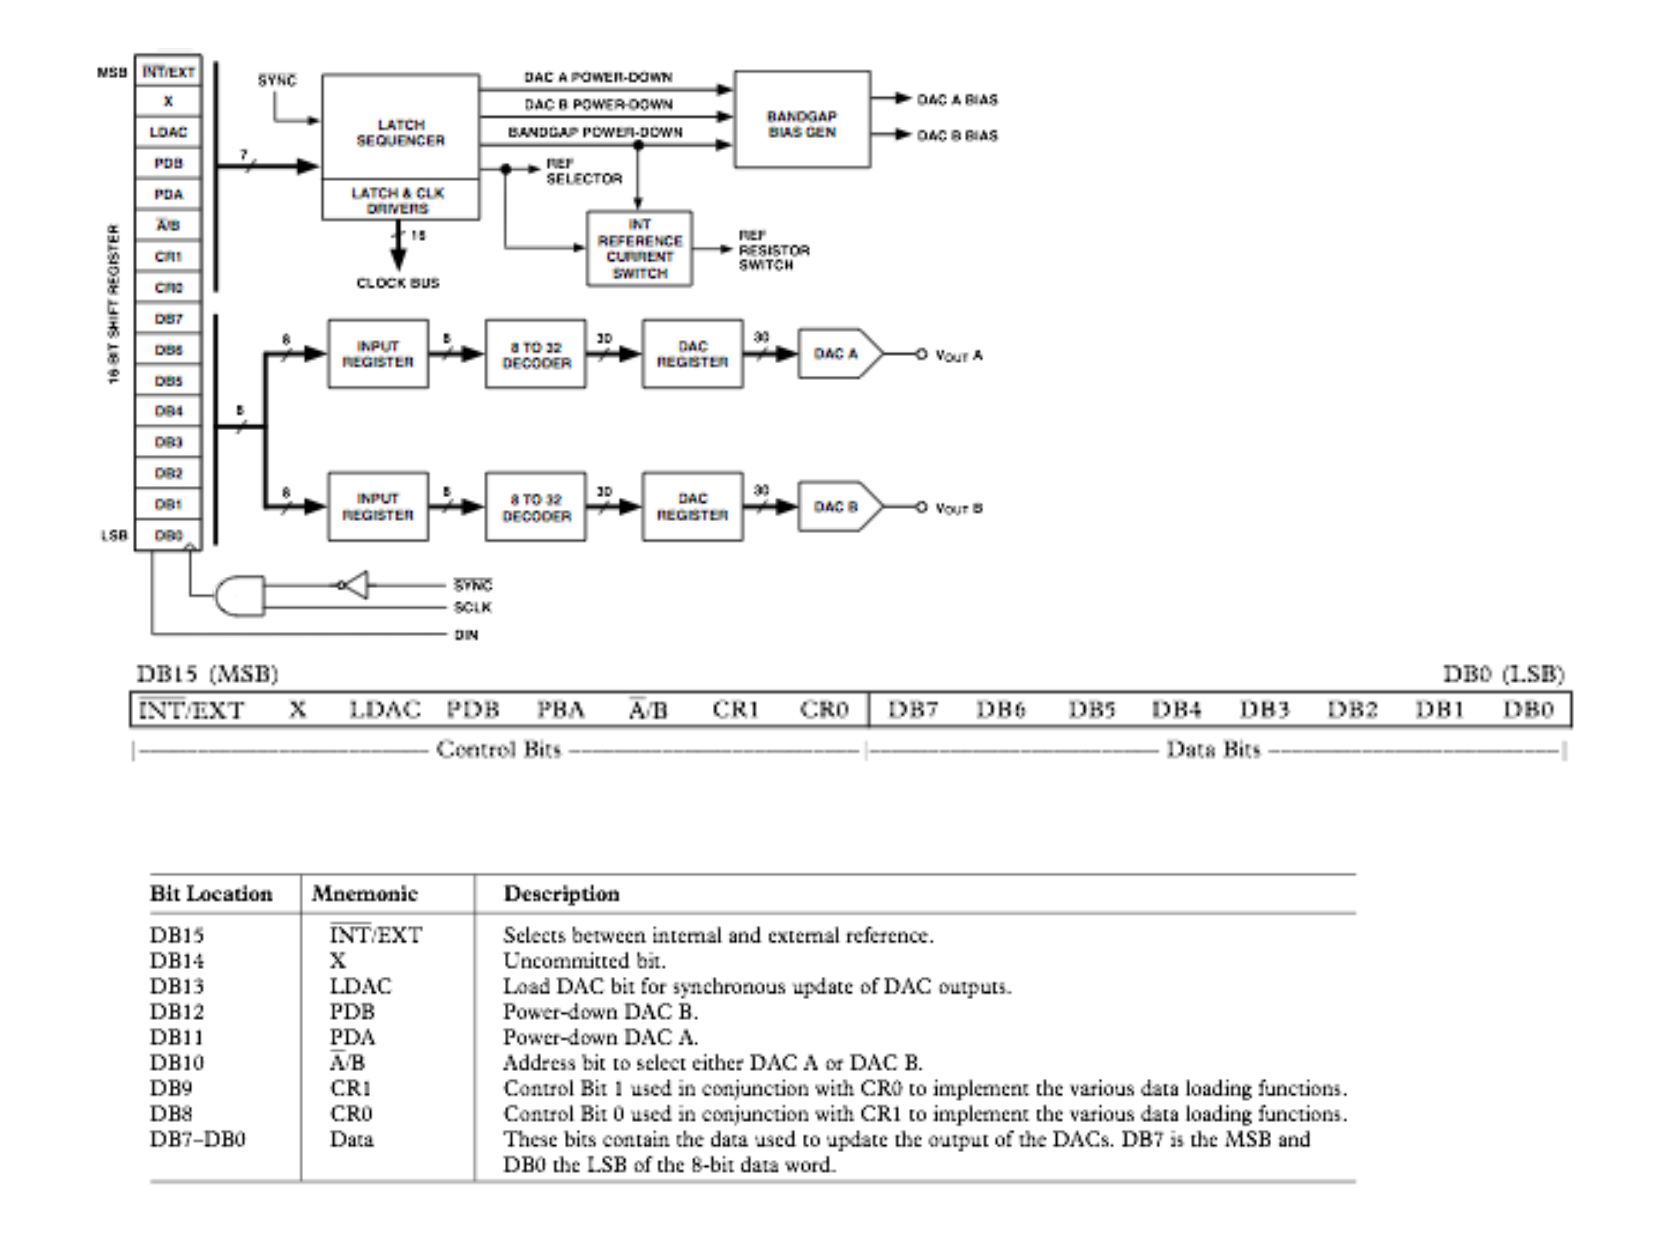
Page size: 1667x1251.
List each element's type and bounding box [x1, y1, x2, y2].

picture [72, 35, 1613, 782]
picture [139, 860, 1398, 1203]
